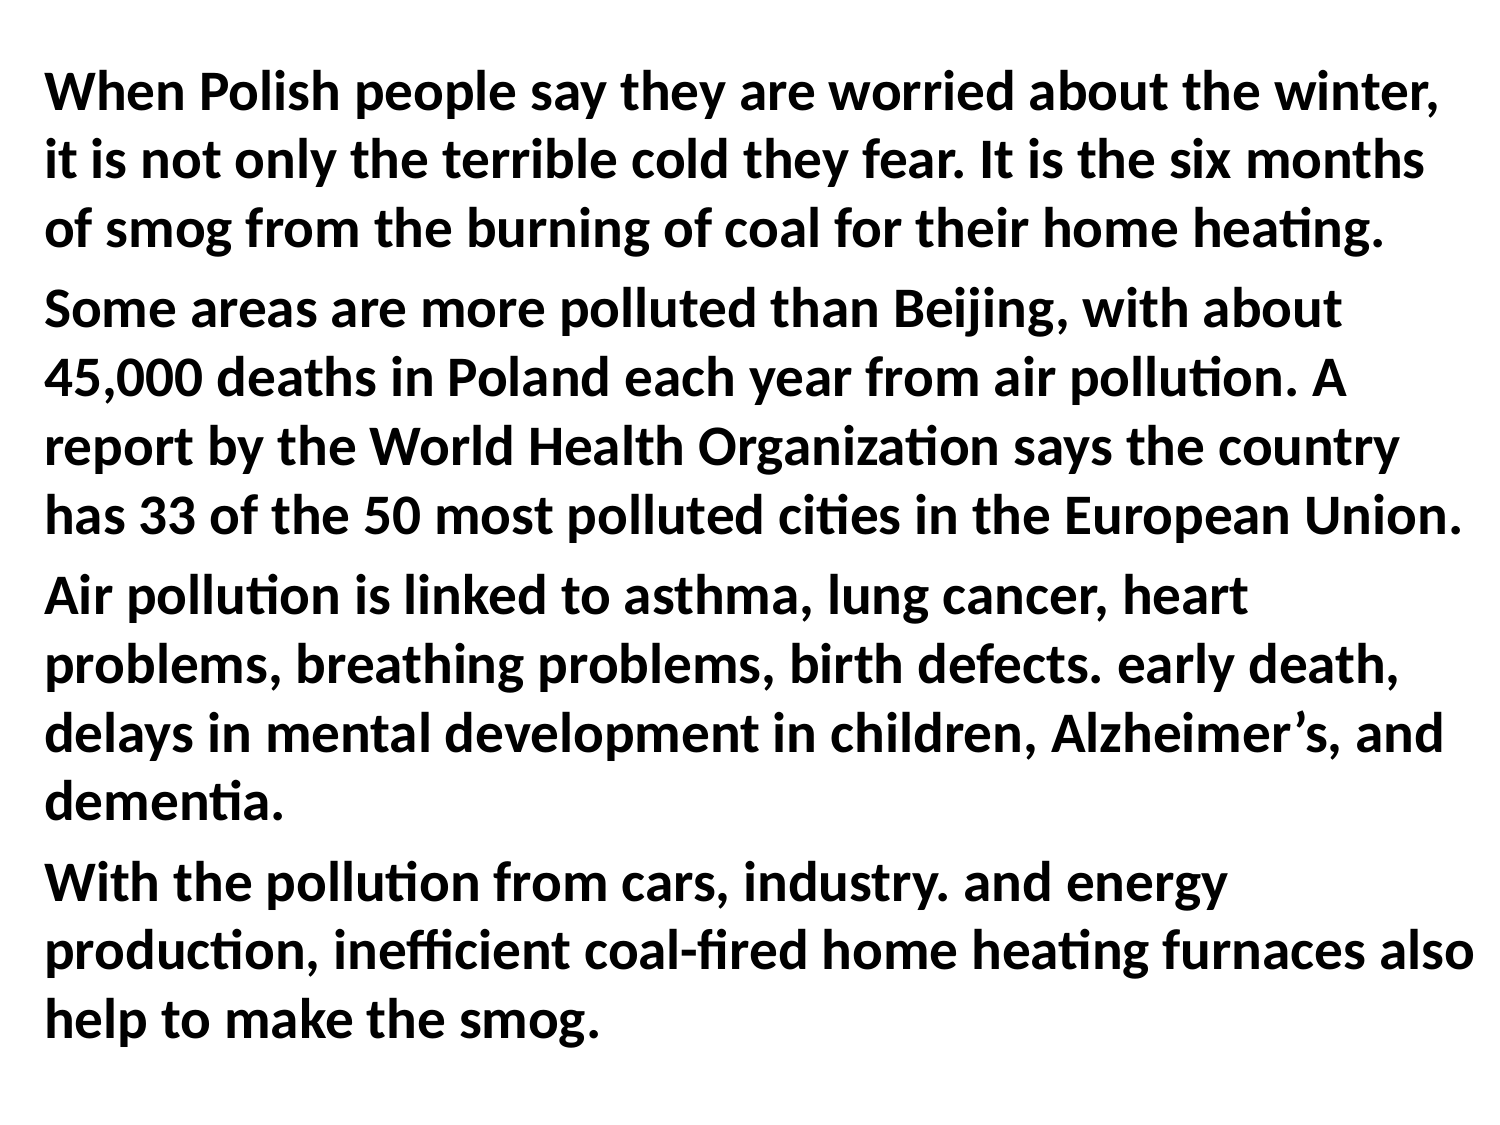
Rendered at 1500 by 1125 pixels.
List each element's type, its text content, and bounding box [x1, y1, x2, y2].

list When Polish people say they are worried about the winter, it is not only the terrible cold they fear. It is the six months of smog from the burning of coal for their home heating. Some areas are more polluted than Beijing, with about 45,000 deaths in Poland each year from air pollution. A report by the World Health Organization says the country has 33 of the 50 most polluted cities in the European Union. Air pollution is linked to asthma, lung cancer, heart problems, breathing problems, birth defects. early death, delays in mental development in children, Alzheimer’s, and dementia. With the pollution from cars, industry. and energy production, inefficient coal-fired home heating furnaces also help to make the smog. [29, 45, 1500, 1125]
